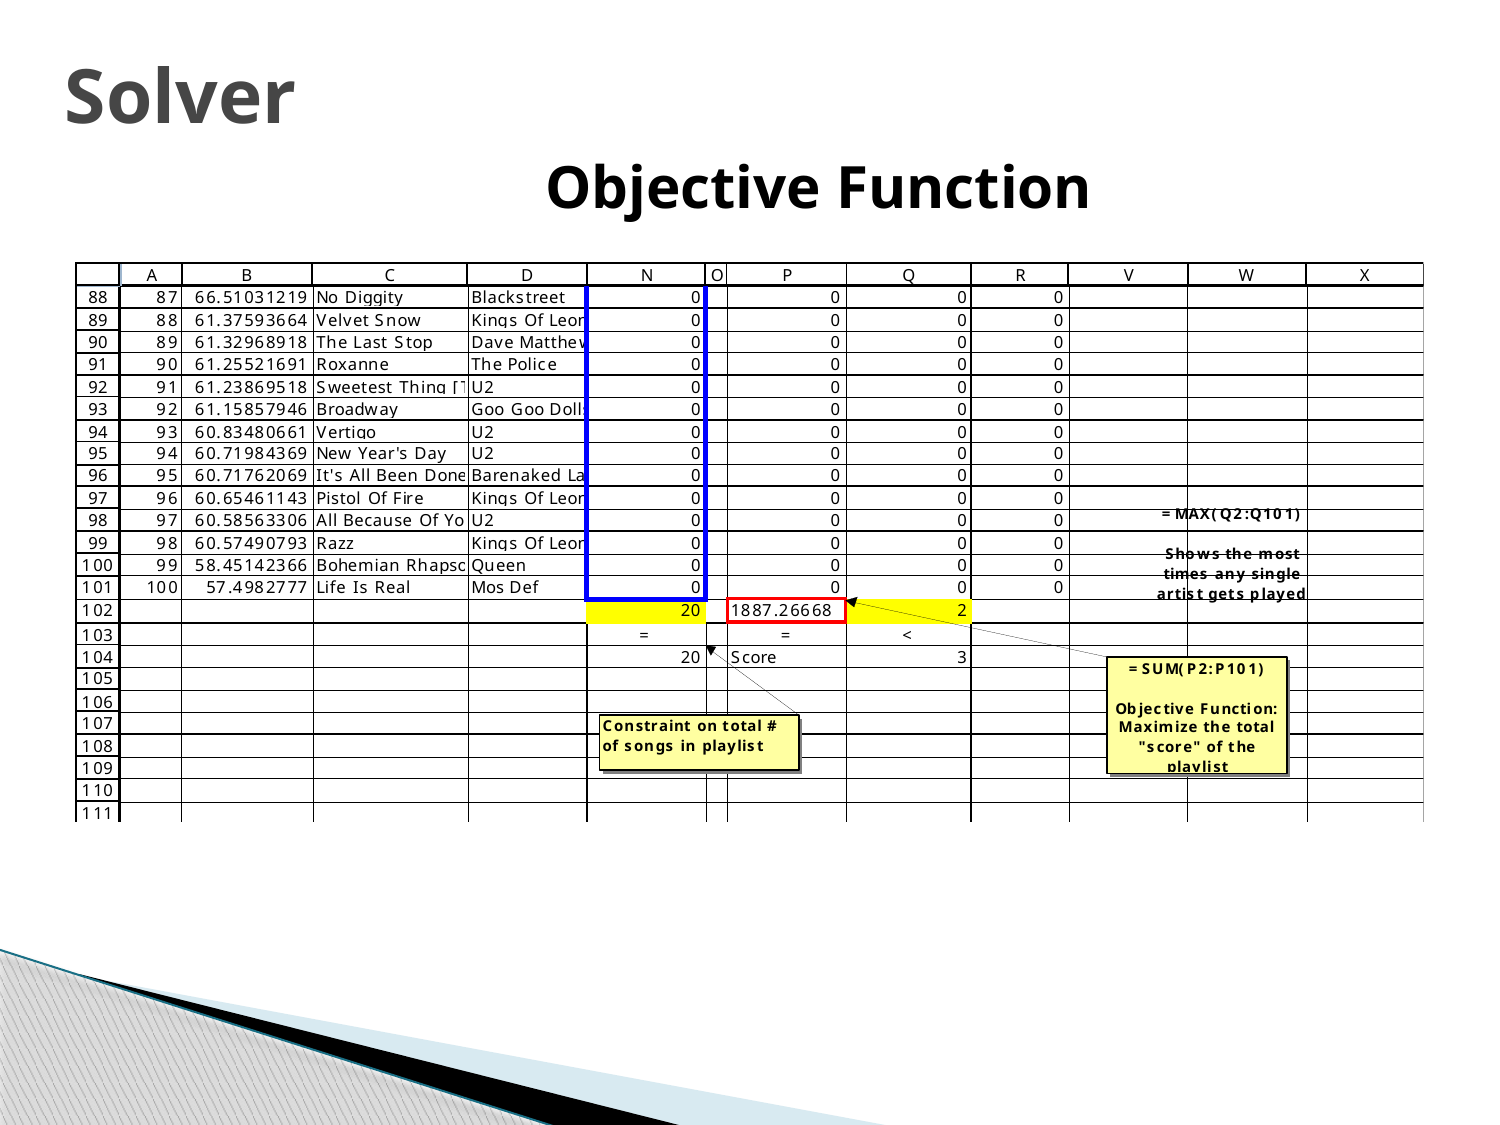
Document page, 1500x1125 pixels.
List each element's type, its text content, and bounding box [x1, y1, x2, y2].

text_box Objective Function [312, 137, 1325, 233]
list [74, 262, 1426, 824]
title Solver [50, 0, 588, 188]
